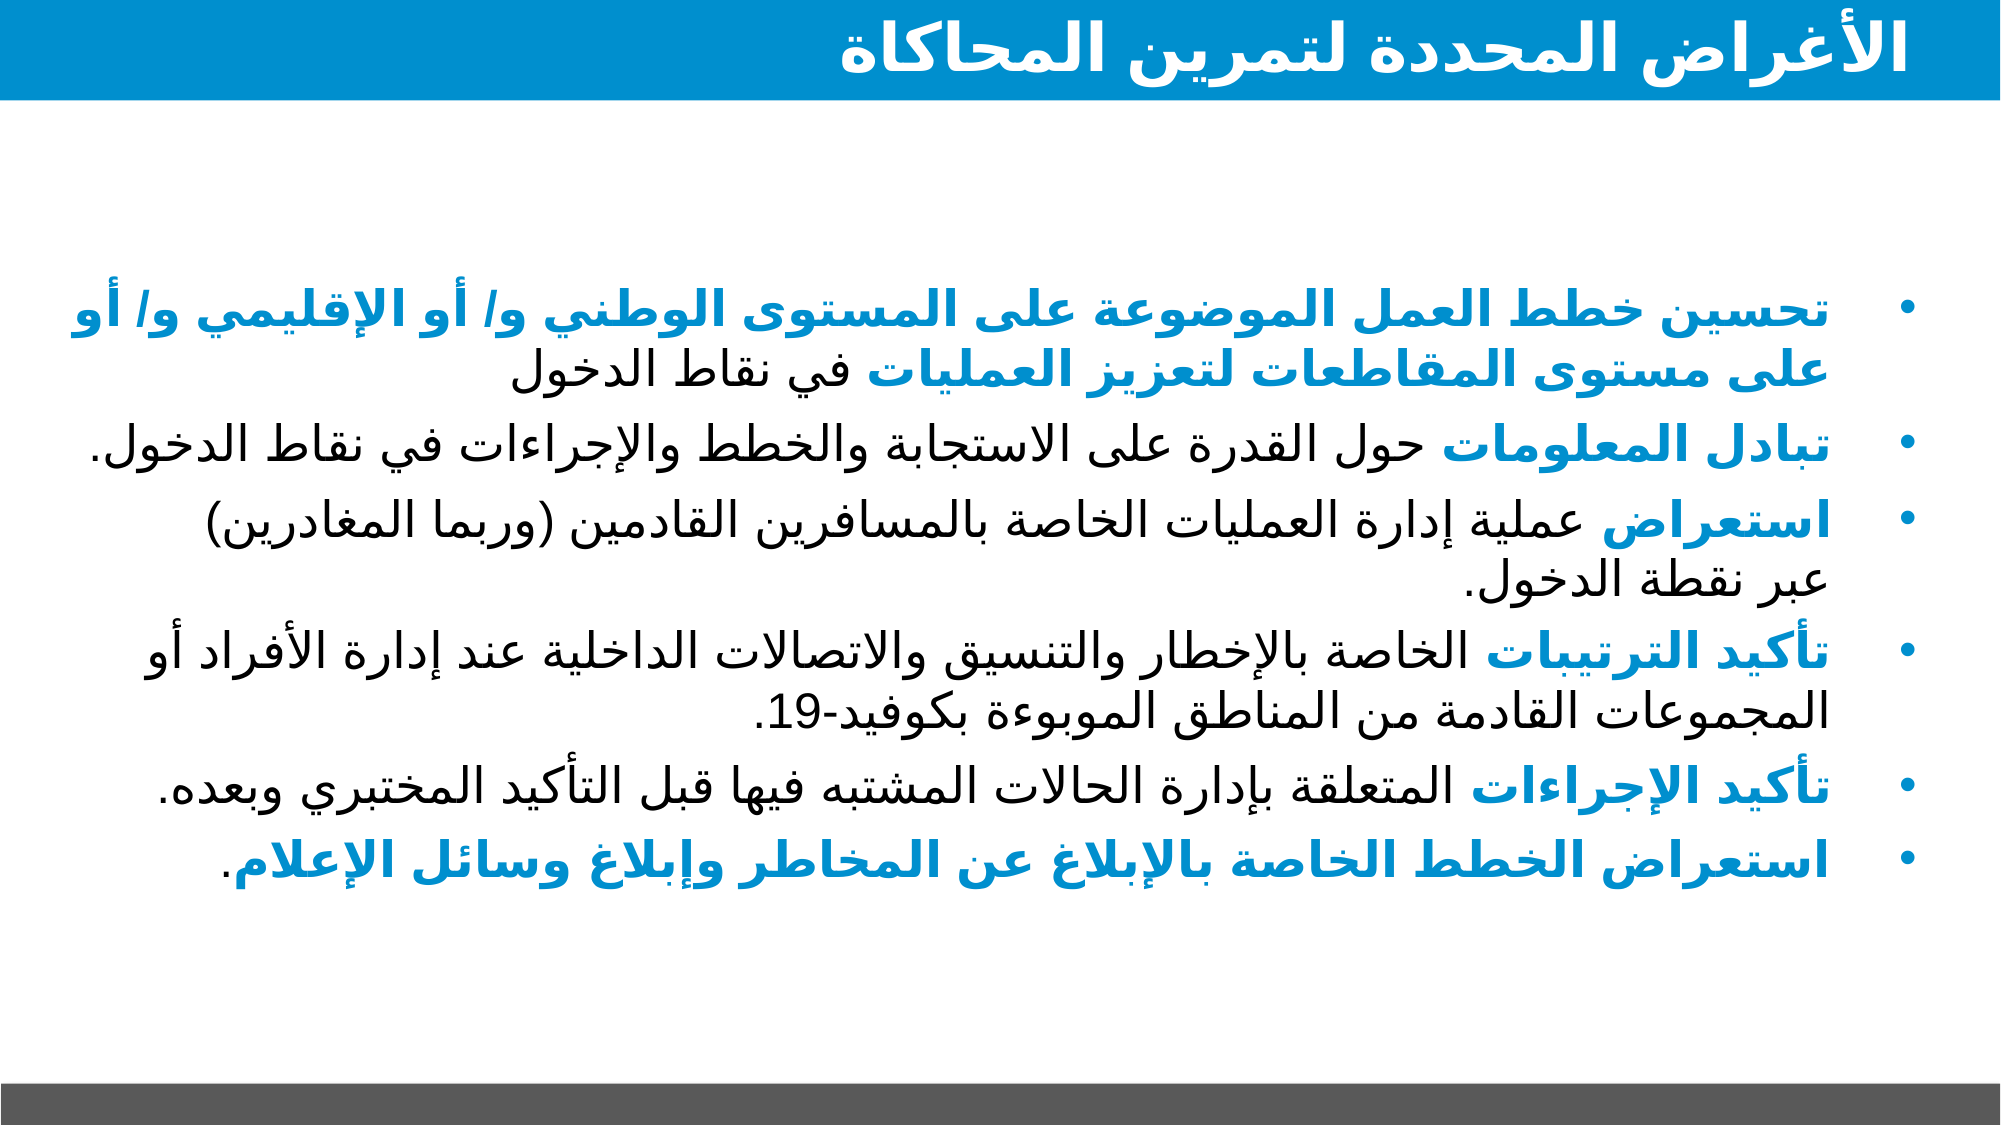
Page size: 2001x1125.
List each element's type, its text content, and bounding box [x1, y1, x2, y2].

text_box تحسين خطط العمل الموضوعة على المستوى الوطني و/ أو الإقليمي و/ أو على مستوى المقاطعات لتعزيز العمليات في نقاط الدخول تبادل المعلومات حول القدرة على الاستجابة والخطط والإجراءات في نقاط الدخول. استعراض عملية إدارة العمليات الخاصة بالمسافرين القادمين (وربما المغادرين) عبر نقطة الدخول. تأكيد الترتيبات الخاصة بالإخطار والتنسيق والاتصالات الداخلية عند إدارة الأفراد أو المجموعات القادمة من المناطق الموبوءة بكوفيد-19. تأكيد الإجراءات المتعلقة بإدارة الحالات المشتبه فيها قبل التأكيد المختبري وبعده. استعراض الخطط الخاصة بالإبلاغ عن المخاطر وإبلاغ وسائل الإعلام. [3, 275, 1919, 887]
title الأغراض المحددة لتمرين المحاكاة [0, 3, 1915, 194]
picture [0, 1077, 2000, 1125]
